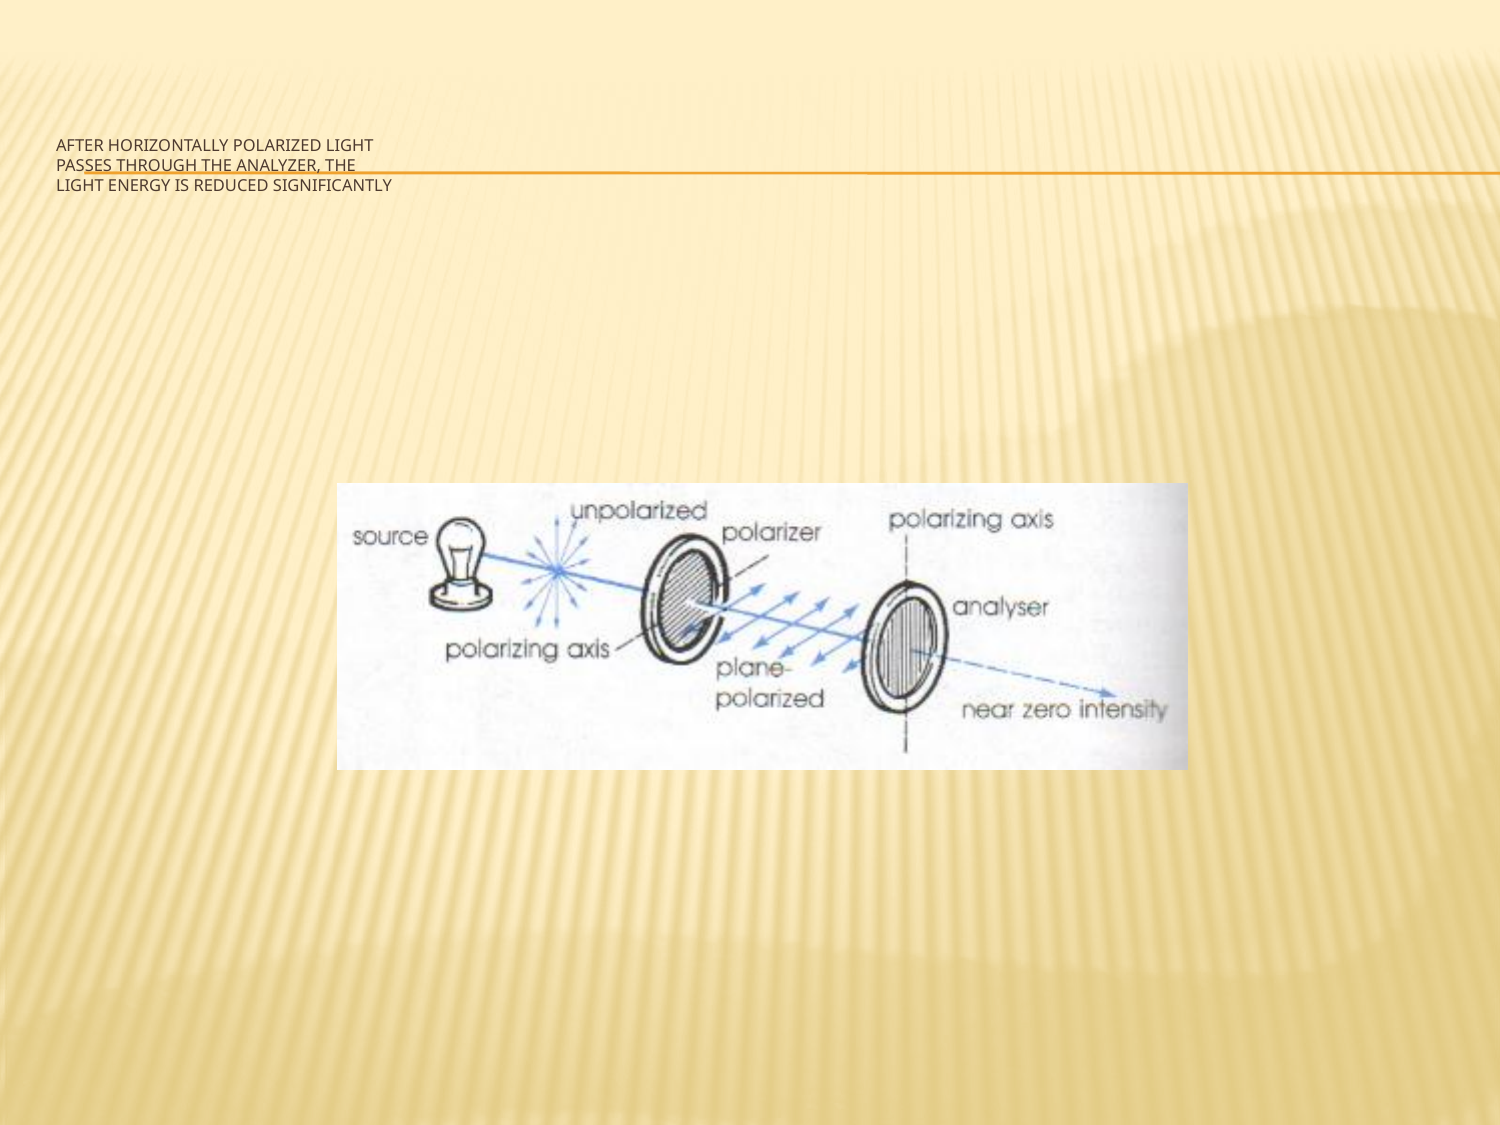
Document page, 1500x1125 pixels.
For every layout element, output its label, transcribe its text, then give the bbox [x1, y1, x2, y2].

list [337, 482, 1188, 770]
title After horizontally polarized light passes through the analyzer, the light energy is reduced significantly [41, 66, 1467, 204]
